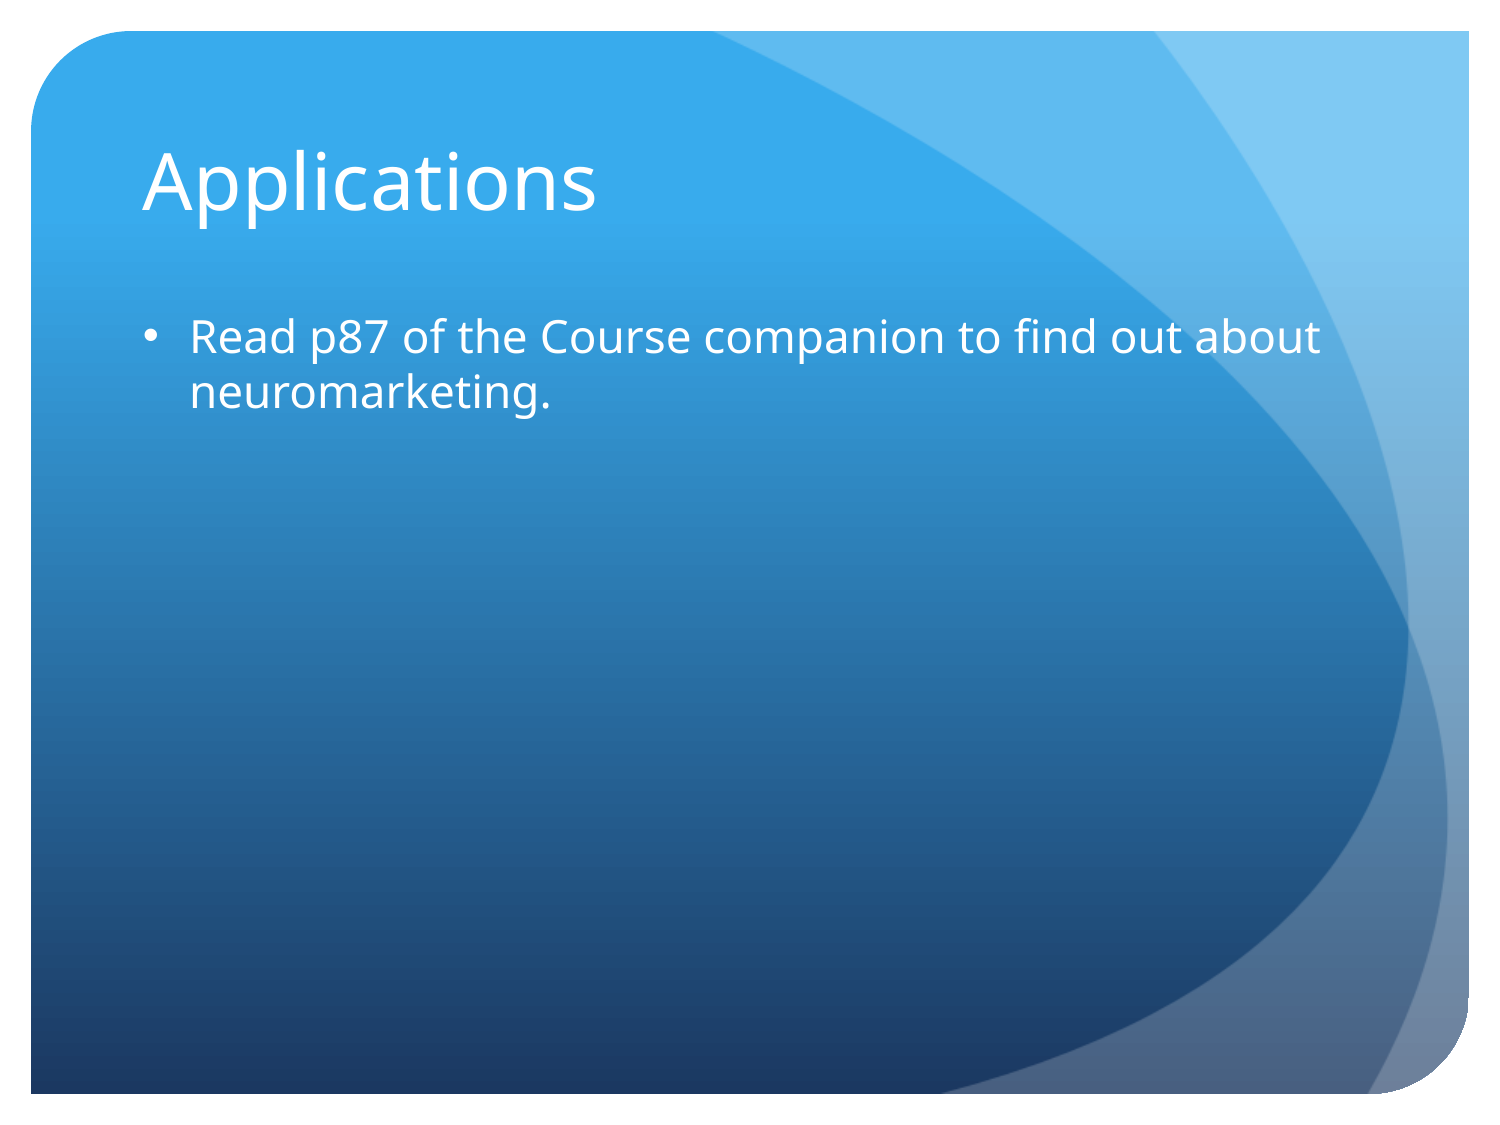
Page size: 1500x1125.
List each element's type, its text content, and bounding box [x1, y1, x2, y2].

picture [24, 30, 1473, 1094]
list Read p87 of the Course companion to find out about neuromarketing. [127, 299, 1372, 991]
title Applications [127, 62, 1372, 234]
